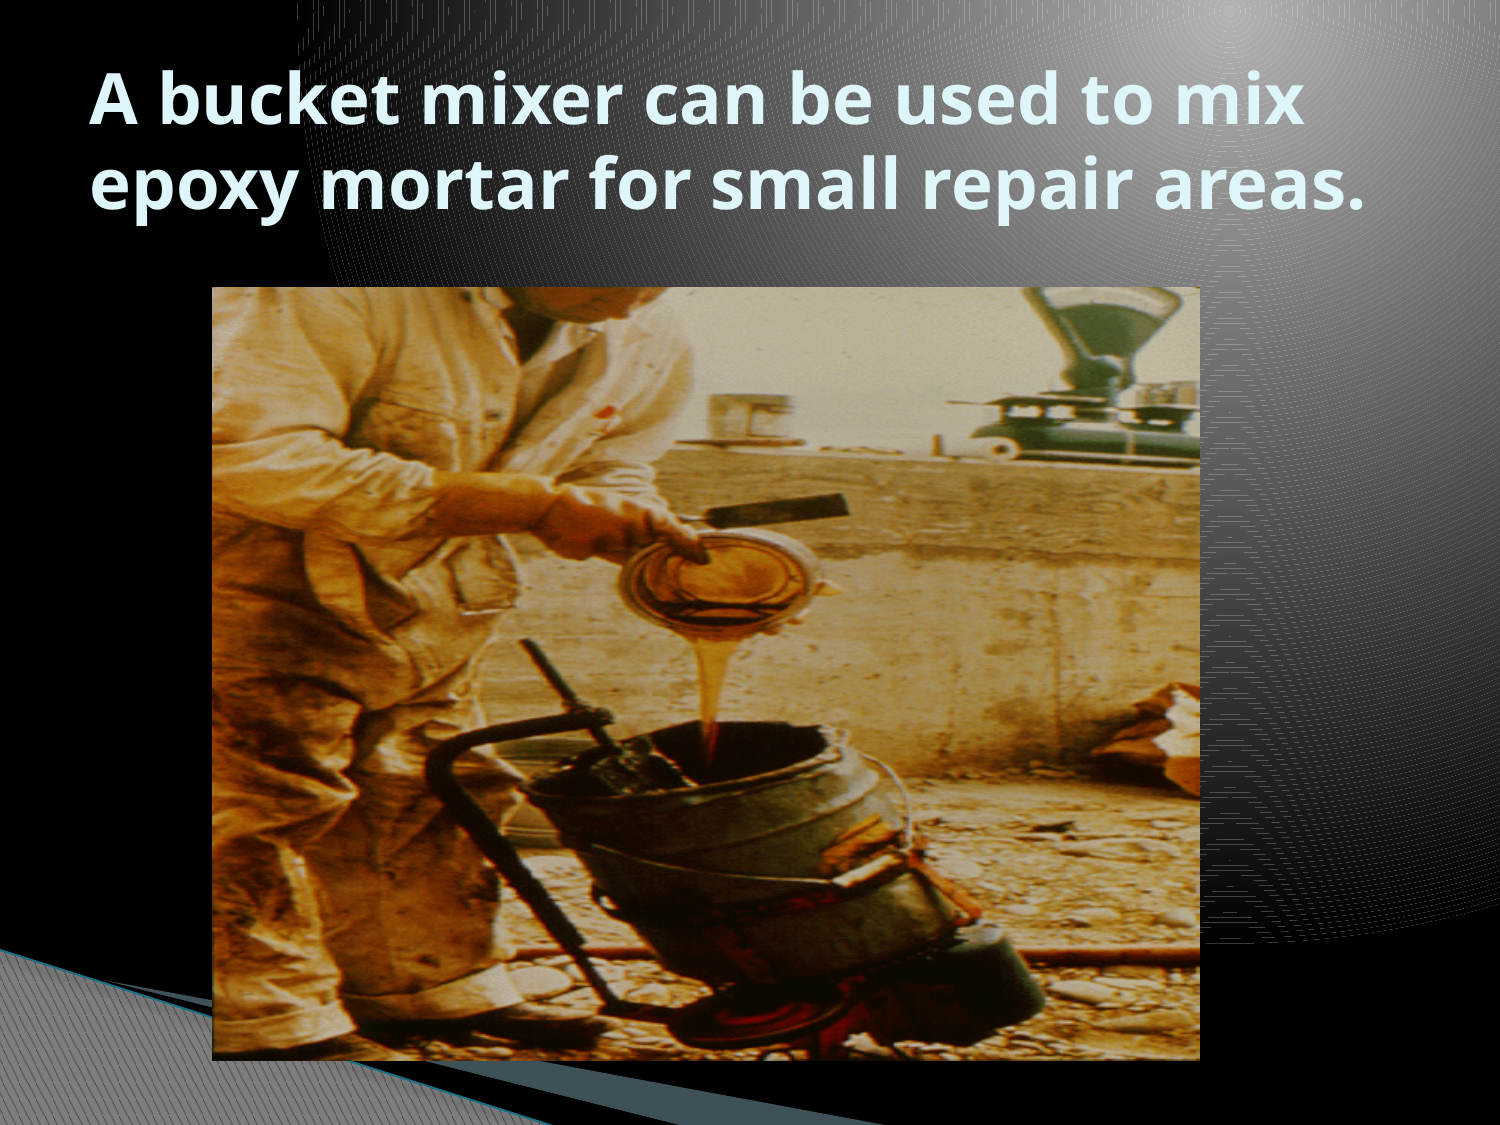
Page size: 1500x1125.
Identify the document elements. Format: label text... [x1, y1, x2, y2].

title A bucket mixer can be used to mix epoxy mortar for small repair areas. [75, 45, 1425, 233]
picture [0, 287, 1201, 1125]
